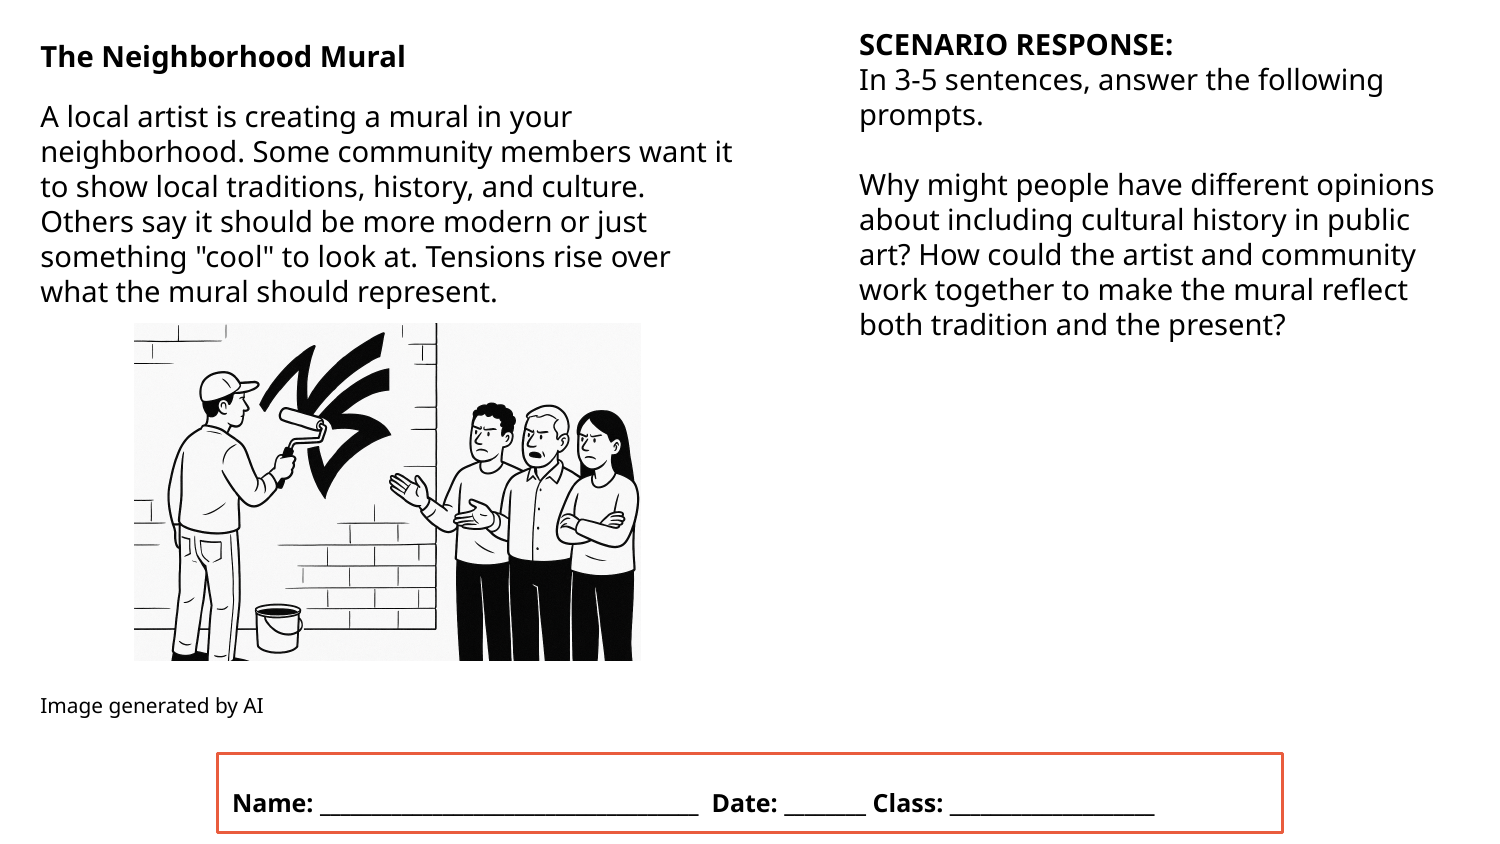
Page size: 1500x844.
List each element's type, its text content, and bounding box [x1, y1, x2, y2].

text_box SCENARIO RESPONSE: In 3-5 sentences, answer the following prompts. Why might people have different opinions about including cultural history in public art? How could the artist and community work together to make the mural reflect both tradition and the present? [848, 21, 1480, 584]
picture [134, 322, 641, 661]
text_box The Neighborhood Mural A local artist is creating a mural in your neighborhood. Some community members want it to show local traditions, history, and culture. Others say it should be more modern or just something "cool" to look at. Tensions rise over what the mural should represent. Image generated by AI [25, 23, 750, 311]
text_box Name: _____________________________________ Date: ________ Class: ____________________ [217, 753, 1283, 833]
